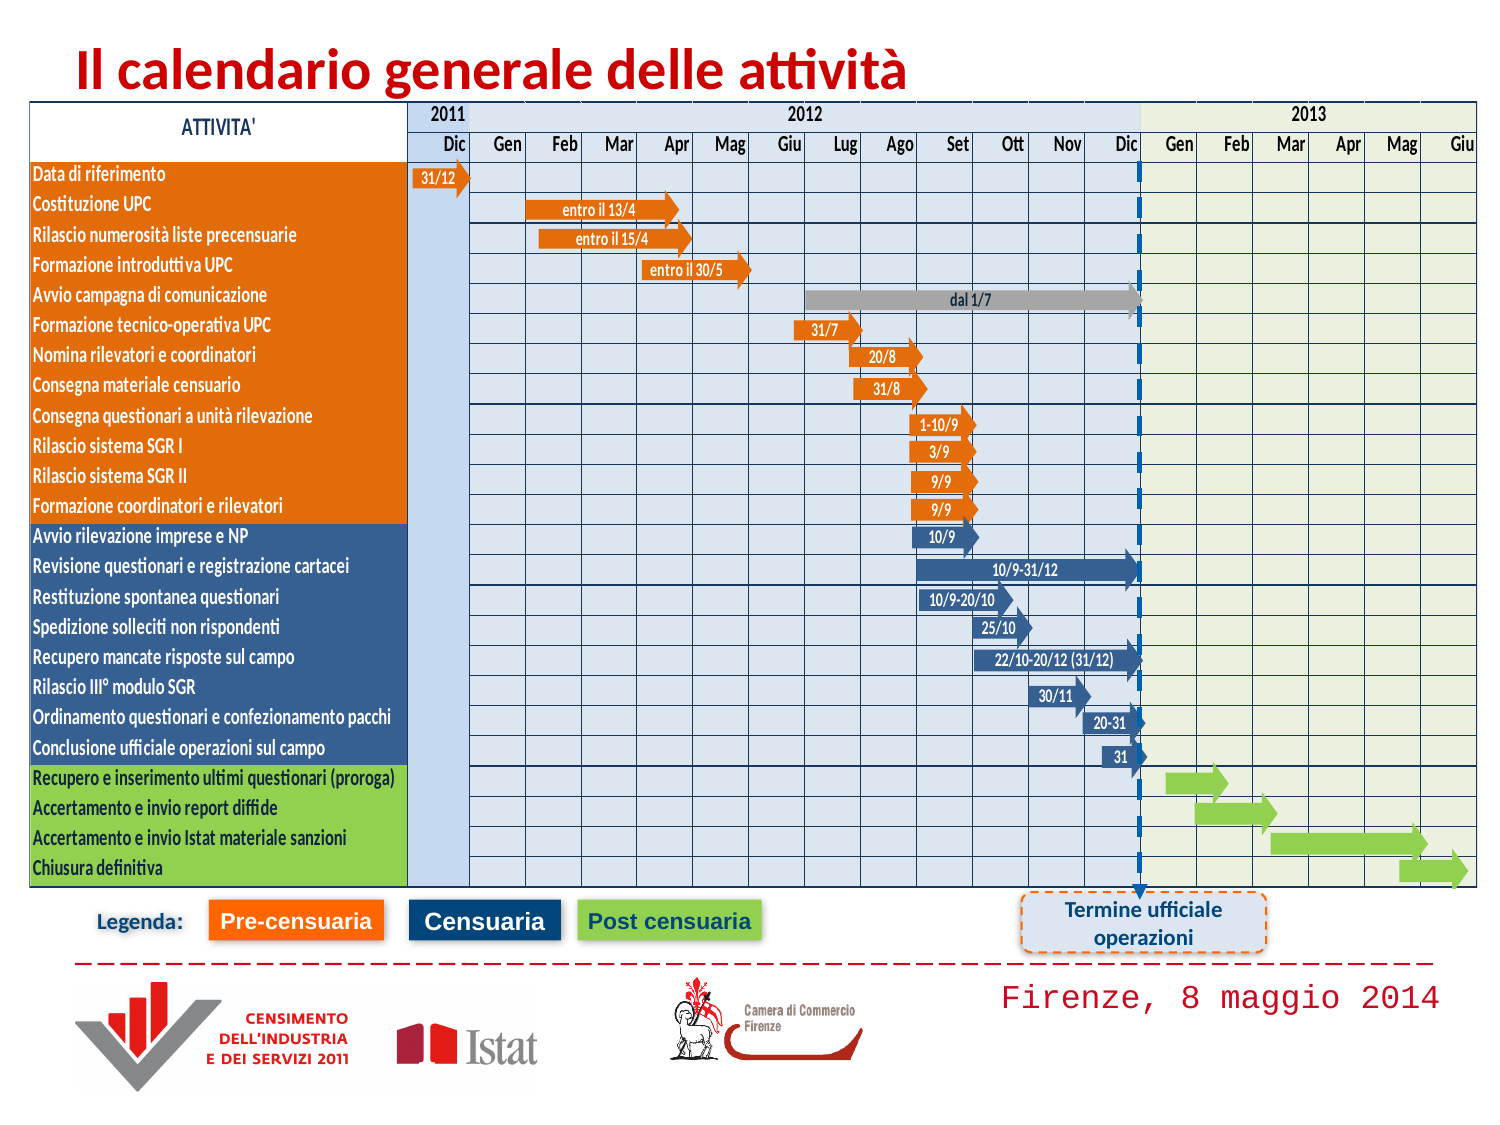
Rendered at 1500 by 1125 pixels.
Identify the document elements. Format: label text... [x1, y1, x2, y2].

text_box Il calendario generale delle attività [75, 31, 1162, 100]
text_box Firenze, 8 maggio 2014 [986, 967, 1471, 1023]
text_box Termine ufficiale operazioni [1020, 897, 1267, 954]
text_box Legenda: [53, 899, 229, 941]
text_box Censuaria [409, 899, 561, 941]
picture [74, 982, 538, 1095]
picture [29, 101, 1479, 889]
text_box Pre-censuaria [236, 899, 384, 941]
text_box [667, 975, 864, 1063]
text_box Post censuaria [577, 899, 762, 941]
